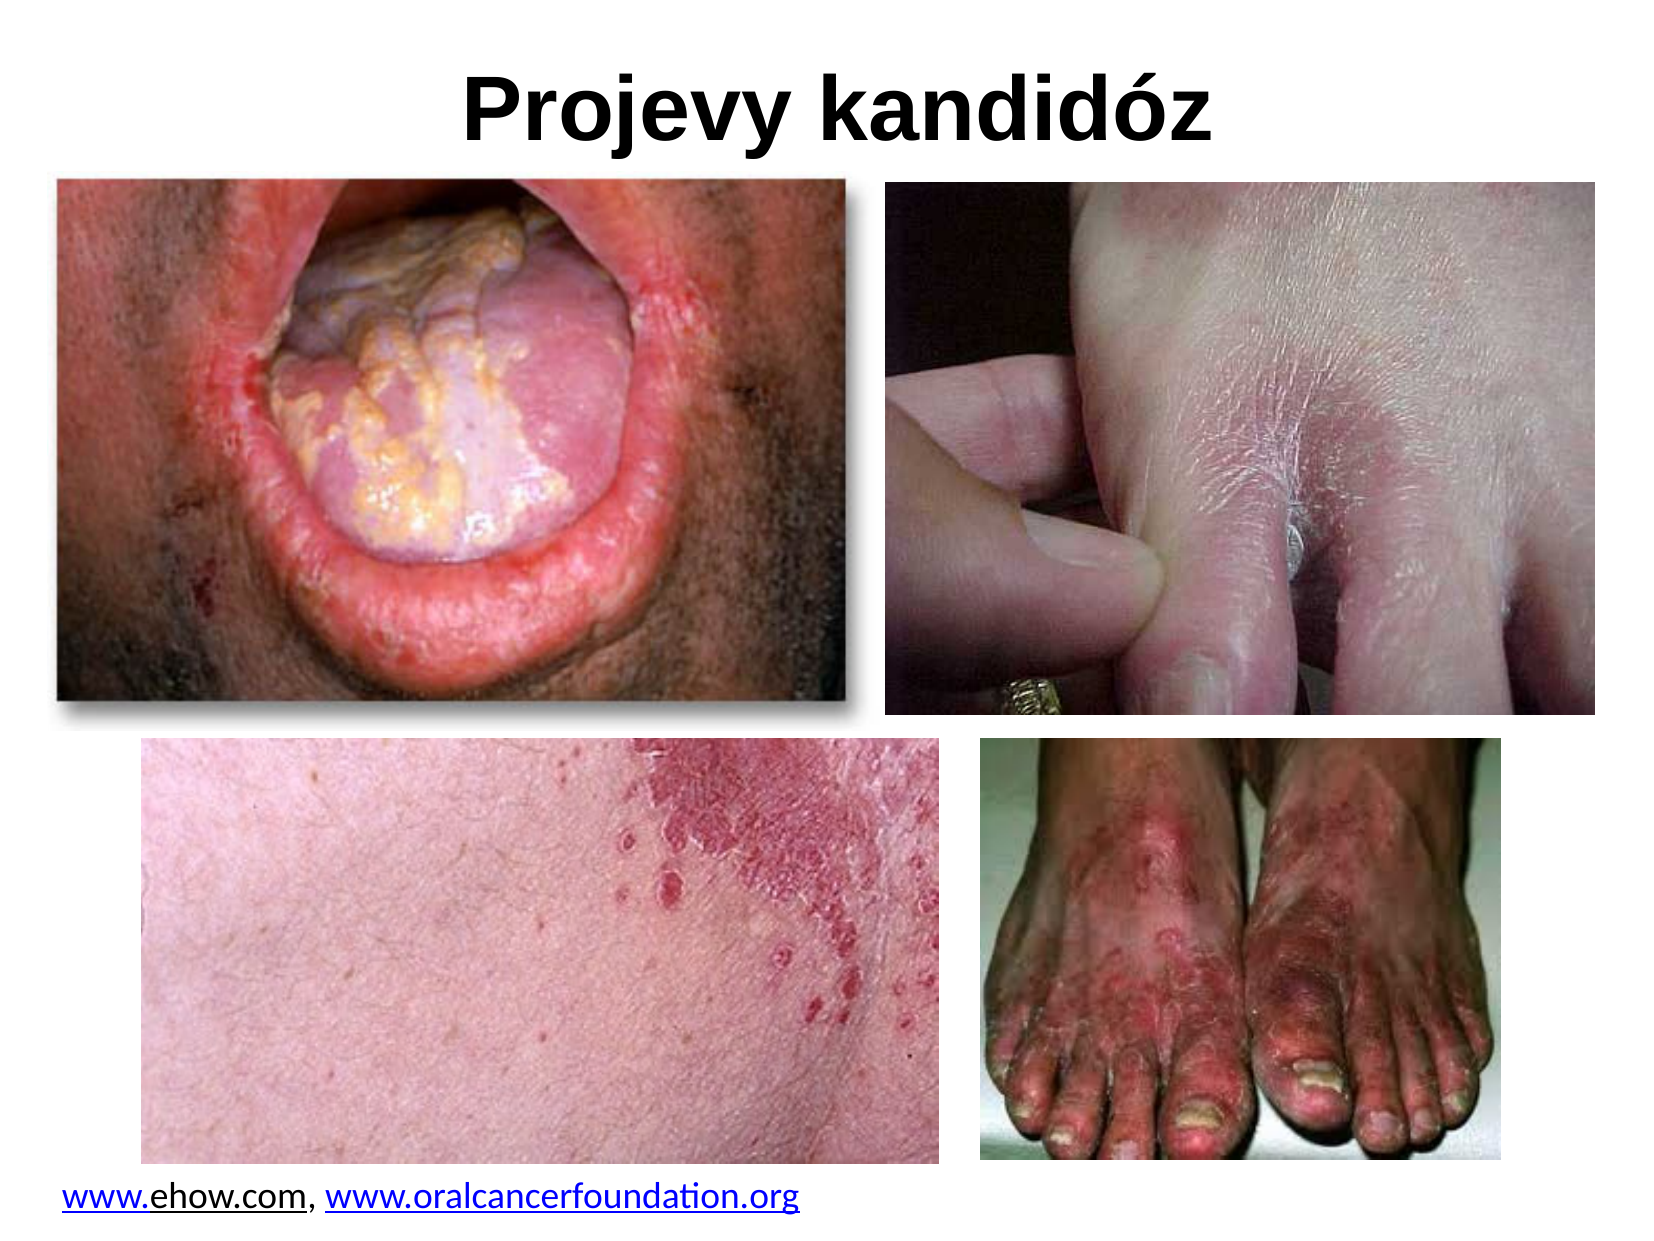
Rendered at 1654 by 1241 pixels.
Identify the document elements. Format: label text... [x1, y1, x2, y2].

picture [885, 182, 1595, 715]
text_box www.ehow.com, www.oralcancerfoundation.org [47, 1163, 1087, 1224]
picture [141, 737, 940, 1164]
picture [980, 737, 1501, 1160]
title Projevy kandidóz [94, 0, 1583, 181]
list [46, 170, 887, 732]
